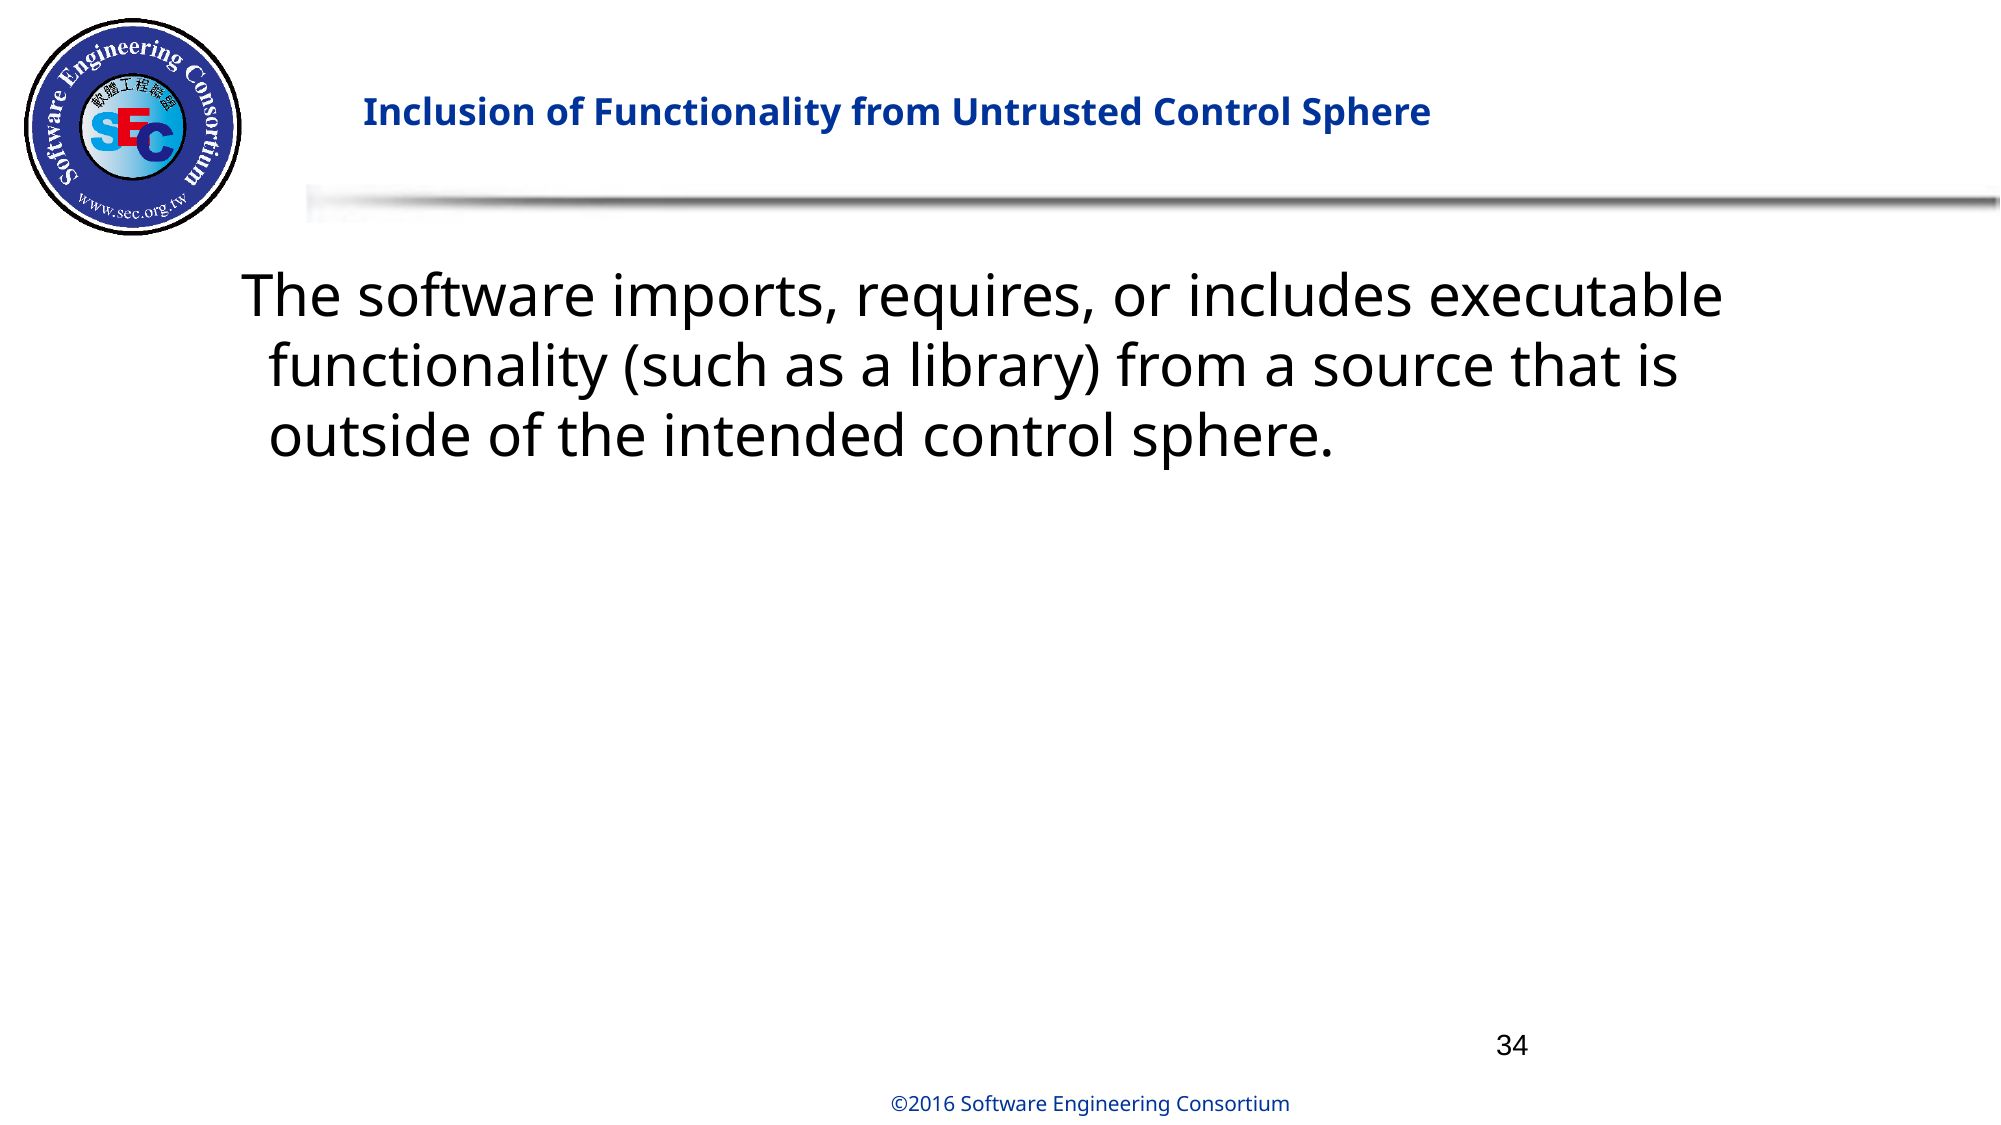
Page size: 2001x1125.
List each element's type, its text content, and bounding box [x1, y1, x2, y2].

title Inclusion of Functionality from Untrusted Control Sphere [348, 42, 2000, 179]
picture [0, 0, 265, 259]
slide_number ‹#› [1481, 1019, 1898, 1094]
list The software imports, requires, or includes executable functionality (such as a library) from a source that is outside of the intended control sphere. [196, 243, 1898, 1000]
picture [306, 184, 2000, 223]
